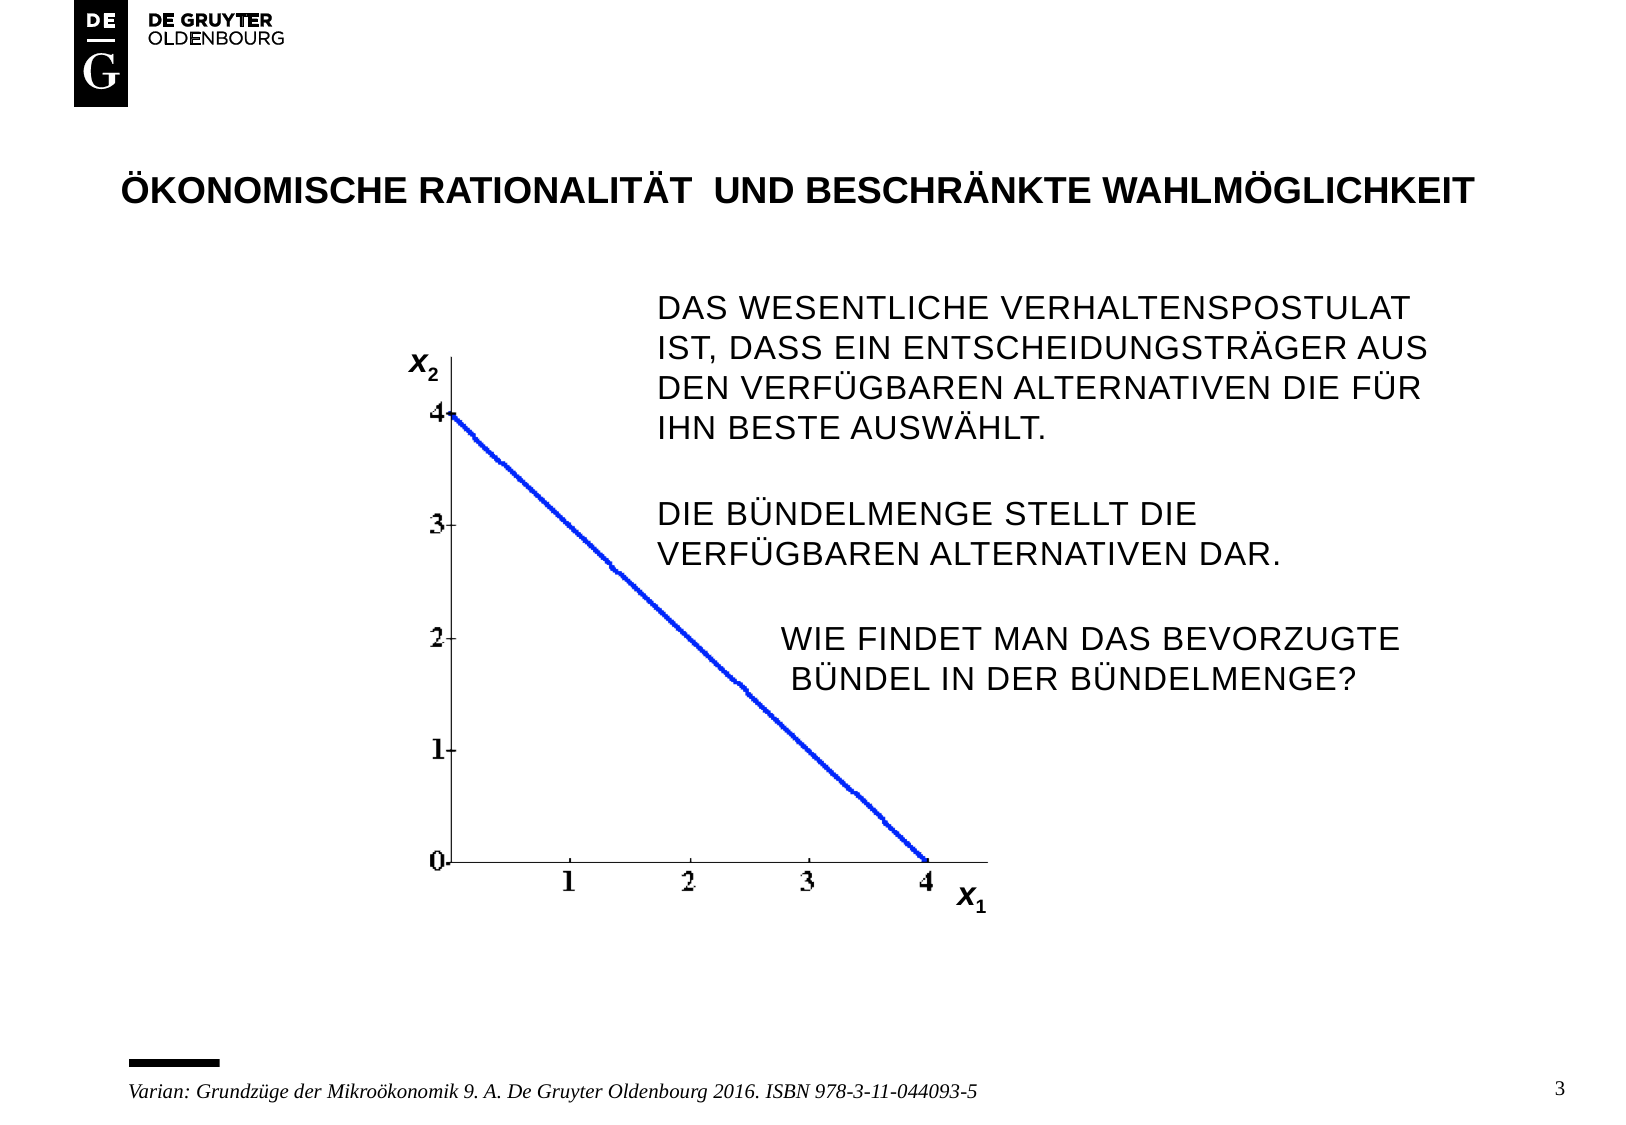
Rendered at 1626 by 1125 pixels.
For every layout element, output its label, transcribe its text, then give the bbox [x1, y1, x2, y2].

text_box Das wesentliche Verhaltenspostulat ist, dass ein Entscheidungsträger aus den verfügbaren Alternativen die für ihn beste auswählt. Die Bündelmenge stellt die verfügbaren Alternativen dar. Wie findet man das bevorzugte Bündel in der Bündelmenge? [642, 279, 1489, 791]
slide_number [128, 1077, 1539, 1108]
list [85, 289, 1353, 926]
title ÖKONOMISCHE RATIONALITÄT UND Beschränkte Wahlmöglichkeit [120, 166, 1547, 221]
slide_number 3 [1554, 1074, 1614, 1104]
